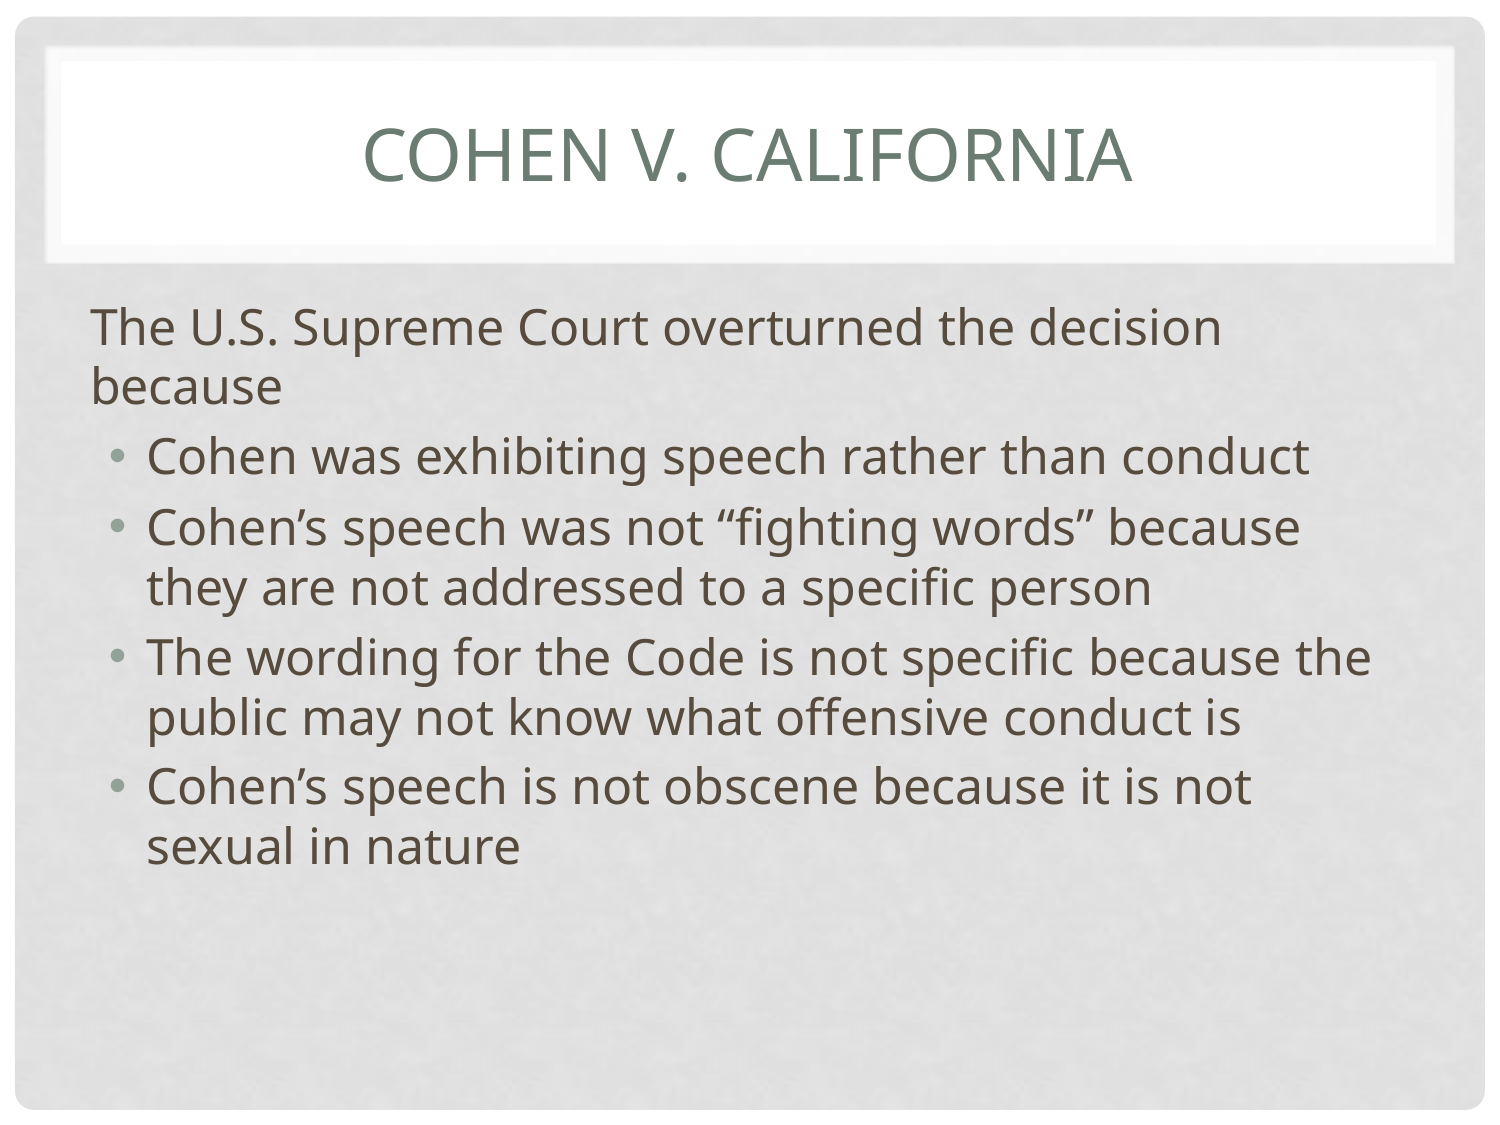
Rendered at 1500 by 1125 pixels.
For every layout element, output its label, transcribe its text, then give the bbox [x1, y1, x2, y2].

list The U.S. Supreme Court overturned the decision because Cohen was exhibiting speech rather than conduct Cohen’s speech was not “fighting words” because they are not addressed to a specific person The wording for the Code is not specific because the public may not know what offensive conduct is Cohen’s speech is not obscene because it is not sexual in nature [75, 287, 1425, 1005]
title Cohen v. California [69, 66, 1425, 238]
